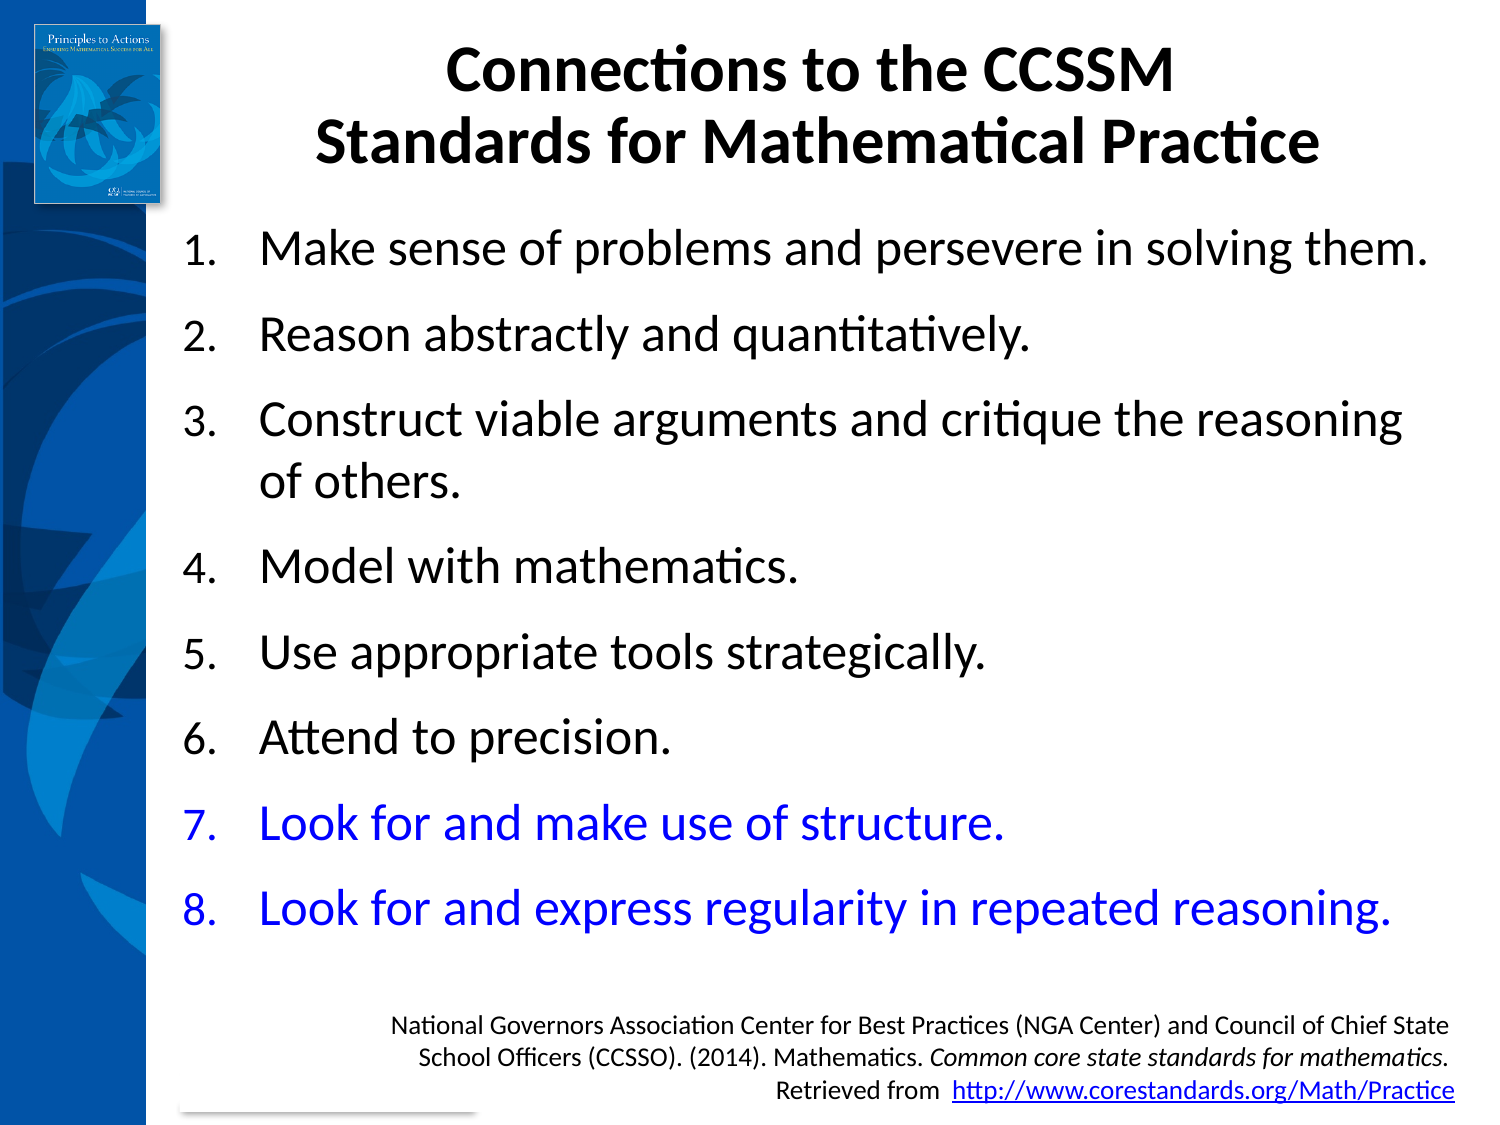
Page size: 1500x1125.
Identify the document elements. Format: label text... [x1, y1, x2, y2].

picture [35, 25, 160, 203]
picture [0, 0, 146, 1125]
title Connections to the CCSSM Standards for Mathematical Practice [167, 32, 1470, 180]
list Make sense of problems and persevere in solving them. Reason abstractly and quantitatively. Construct viable arguments and critique the reasoning of others. Model with mathematics. Use appropriate tools strategically. Attend to precision. Look for and make use of structure. Look for and express regularity in repeated reasoning. [167, 206, 1470, 964]
text_box National Governors Association Center for Best Practices (NGA Center) and Council of Chief State School Officers (CCSSO). (2014). Mathematics. Common core state standards for mathematics. Retrieved from http://www.corestandards.org/Math/Practice [179, 999, 1470, 1112]
